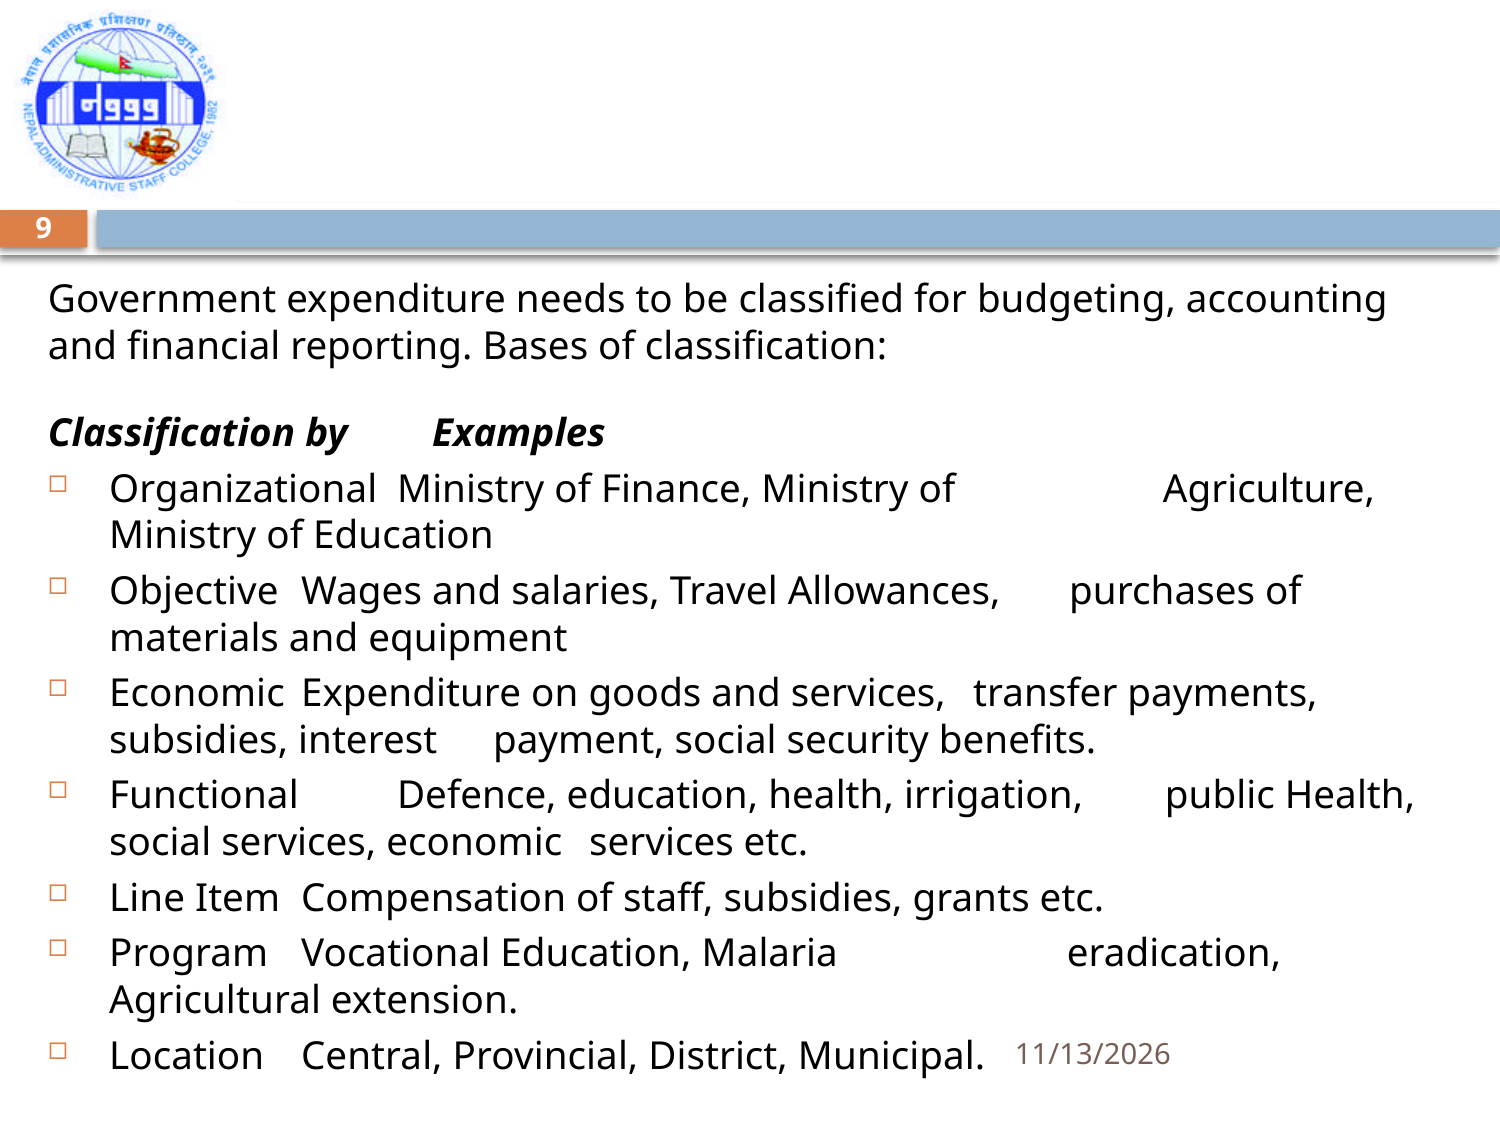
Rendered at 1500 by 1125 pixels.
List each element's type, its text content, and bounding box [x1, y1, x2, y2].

list Government expenditure needs to be classified for budgeting, accounting and financial reporting. Bases of classification: Classification by Examples Organizational Ministry of Finance, Ministry of Agriculture, Ministry of Education Objective Wages and salaries, Travel Allowances, purchases of materials and equipment Economic Expenditure on goods and services, transfer payments, subsidies, interest payment, social security benefits. Functional Defence, education, health, irrigation, public Health, social services, economic services etc. Line Item Compensation of staff, subsidies, grants etc. Program Vocational Education, Malaria eradication, Agricultural extension. Location Central, Provincial, District, Municipal. [33, 266, 1472, 1101]
slide_number 9 [0, 208, 88, 249]
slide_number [999, 1025, 1438, 1085]
picture [1, 0, 236, 208]
